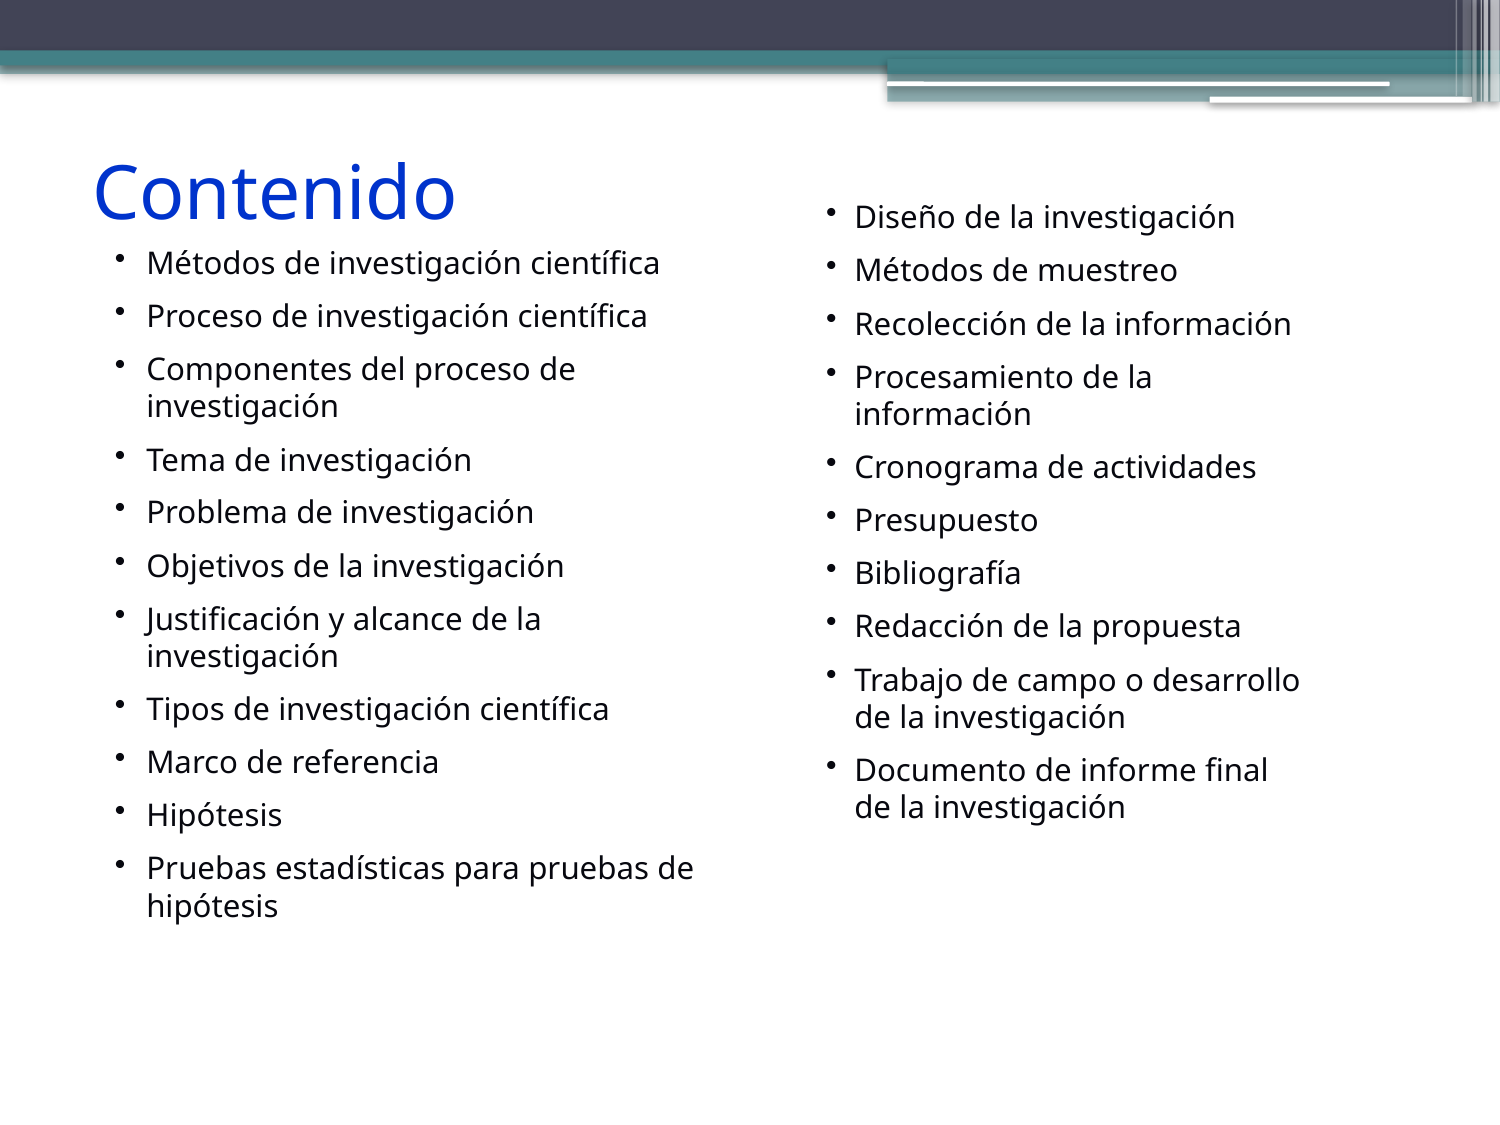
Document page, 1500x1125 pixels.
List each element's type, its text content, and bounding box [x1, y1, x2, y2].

text_box Contenido [77, 54, 1353, 243]
text_box Métodos de investigación científica Proceso de investigación científica Componentes del proceso de investigación Tema de investigación Problema de investigación Objetivos de la investigación Justificación y alcance de la investigación Tipos de investigación científica Marco de referencia Hipótesis Pruebas estadísticas para pruebas de hipótesis [100, 235, 751, 985]
text_box Diseño de la investigación Métodos de muestreo Recolección de la información Procesamiento de la información Cronograma de actividades Presupuesto Bibliografía Redacción de la propuesta Trabajo de campo o desarrollo de la investigación Documento de informe final de la investigación [809, 190, 1329, 983]
